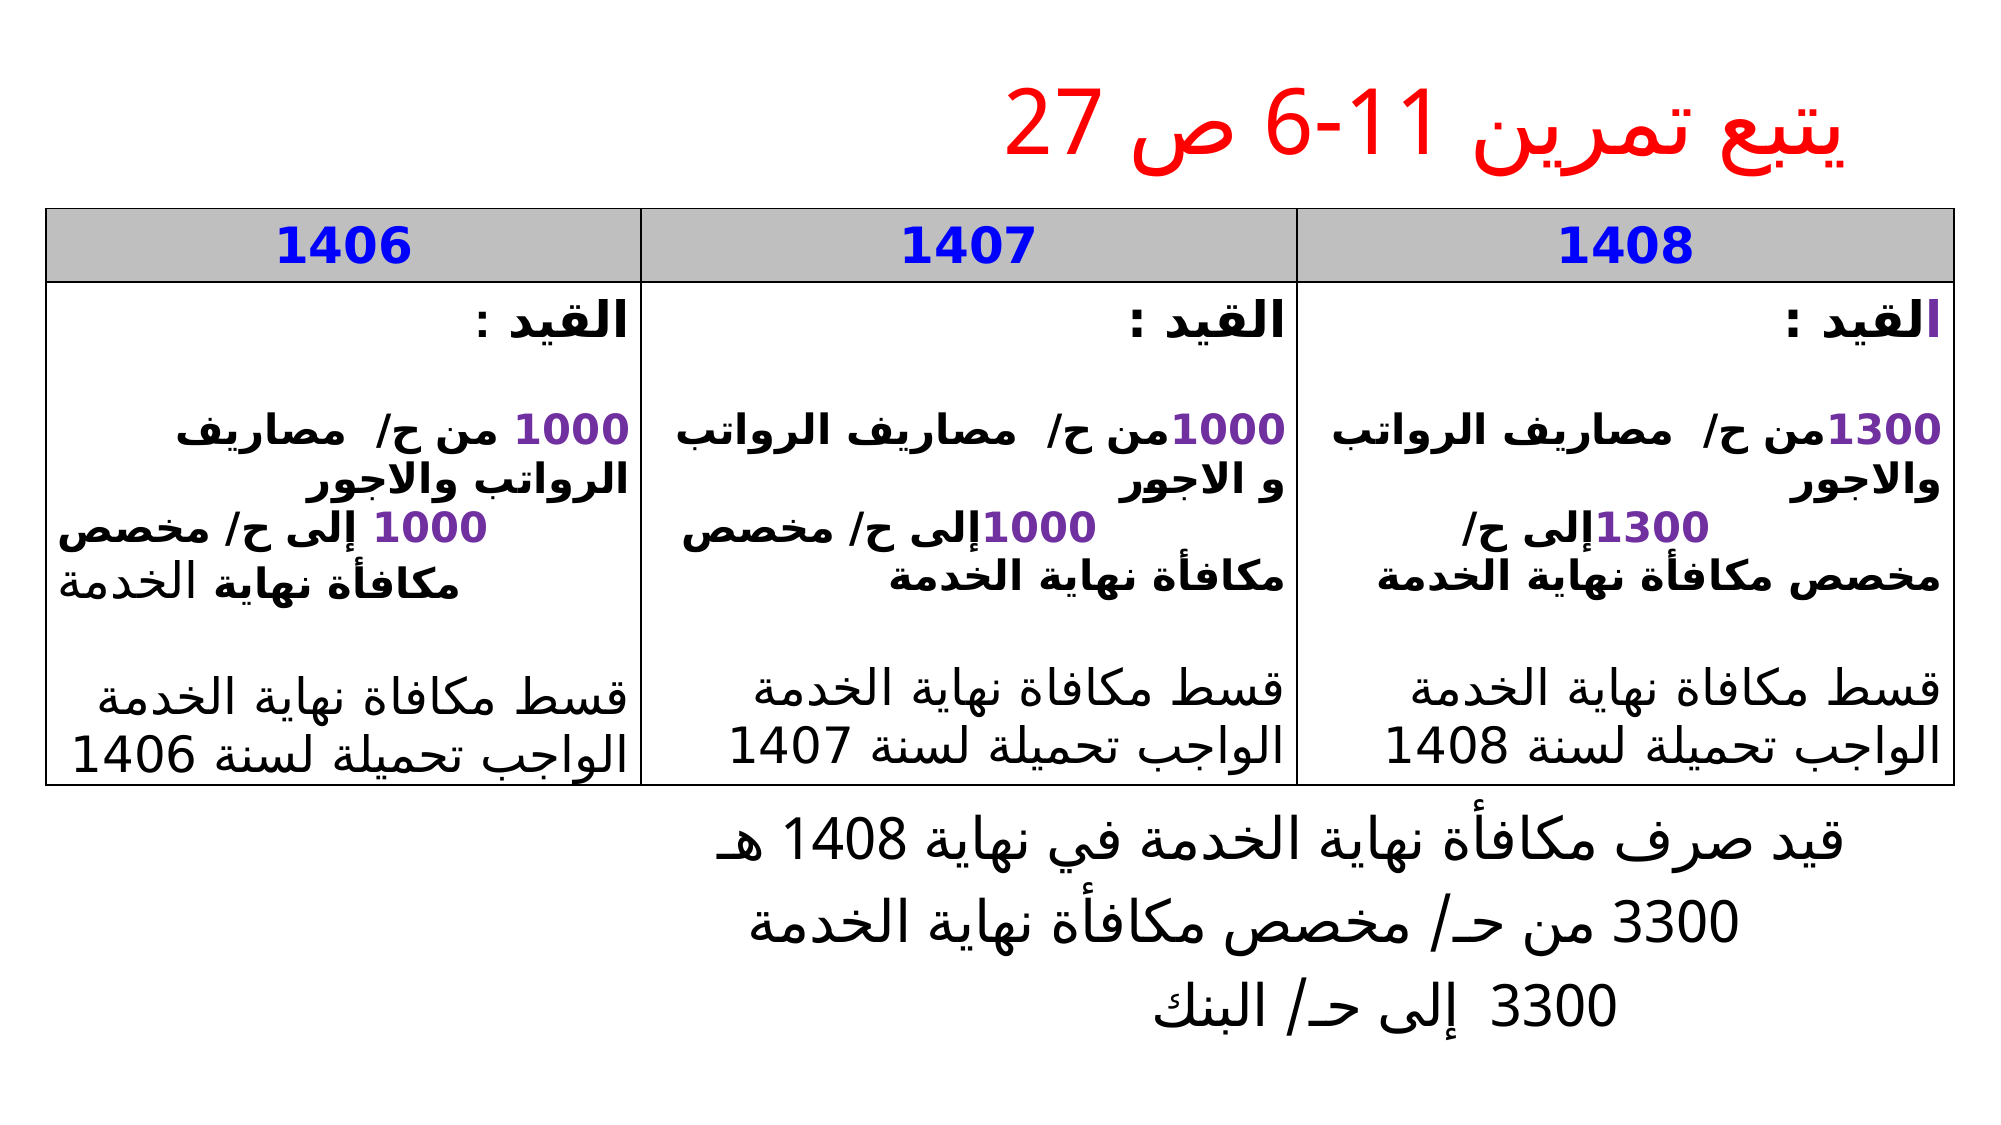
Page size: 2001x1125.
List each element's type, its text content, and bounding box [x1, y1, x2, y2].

table_header 1408 [1298, 209, 1953, 281]
table_cell القيد : 1300من ح/ مصاريف الرواتب والاجور 1300إلى ح/ مخصص مكافأة نهاية الخدمة قسط مكافاة نهاية الخدمة الواجب تحميلة لسنة 1408 [1298, 283, 1953, 784]
title يتبع تمرين 11-6 ص 27 [137, 59, 1863, 190]
table_header 1406 [47, 209, 640, 281]
list قيد صرف مكافأة نهاية الخدمة في نهاية 1408 هـ 3300 من حـ/ مخصص مكافأة نهاية الخدمة 3300 إلى حـ/ البنك [137, 786, 1863, 1060]
table_header 1407 [642, 209, 1296, 281]
table_cell القيد : 1000من ح/ مصاريف الرواتب و الاجور 1000إلى ح/ مخصص مكافأة نهاية الخدمة قسط مكافاة نهاية الخدمة الواجب تحميلة لسنة 1407 [642, 283, 1296, 784]
table_cell القيد : 1000 من ح/ مصاريف الرواتب والاجور 1000 إلى ح/ مخصص مكافأة نهاية الخدمة قسط مكافاة نهاية الخدمة الواجب تحميلة لسنة 1406 [47, 283, 640, 784]
